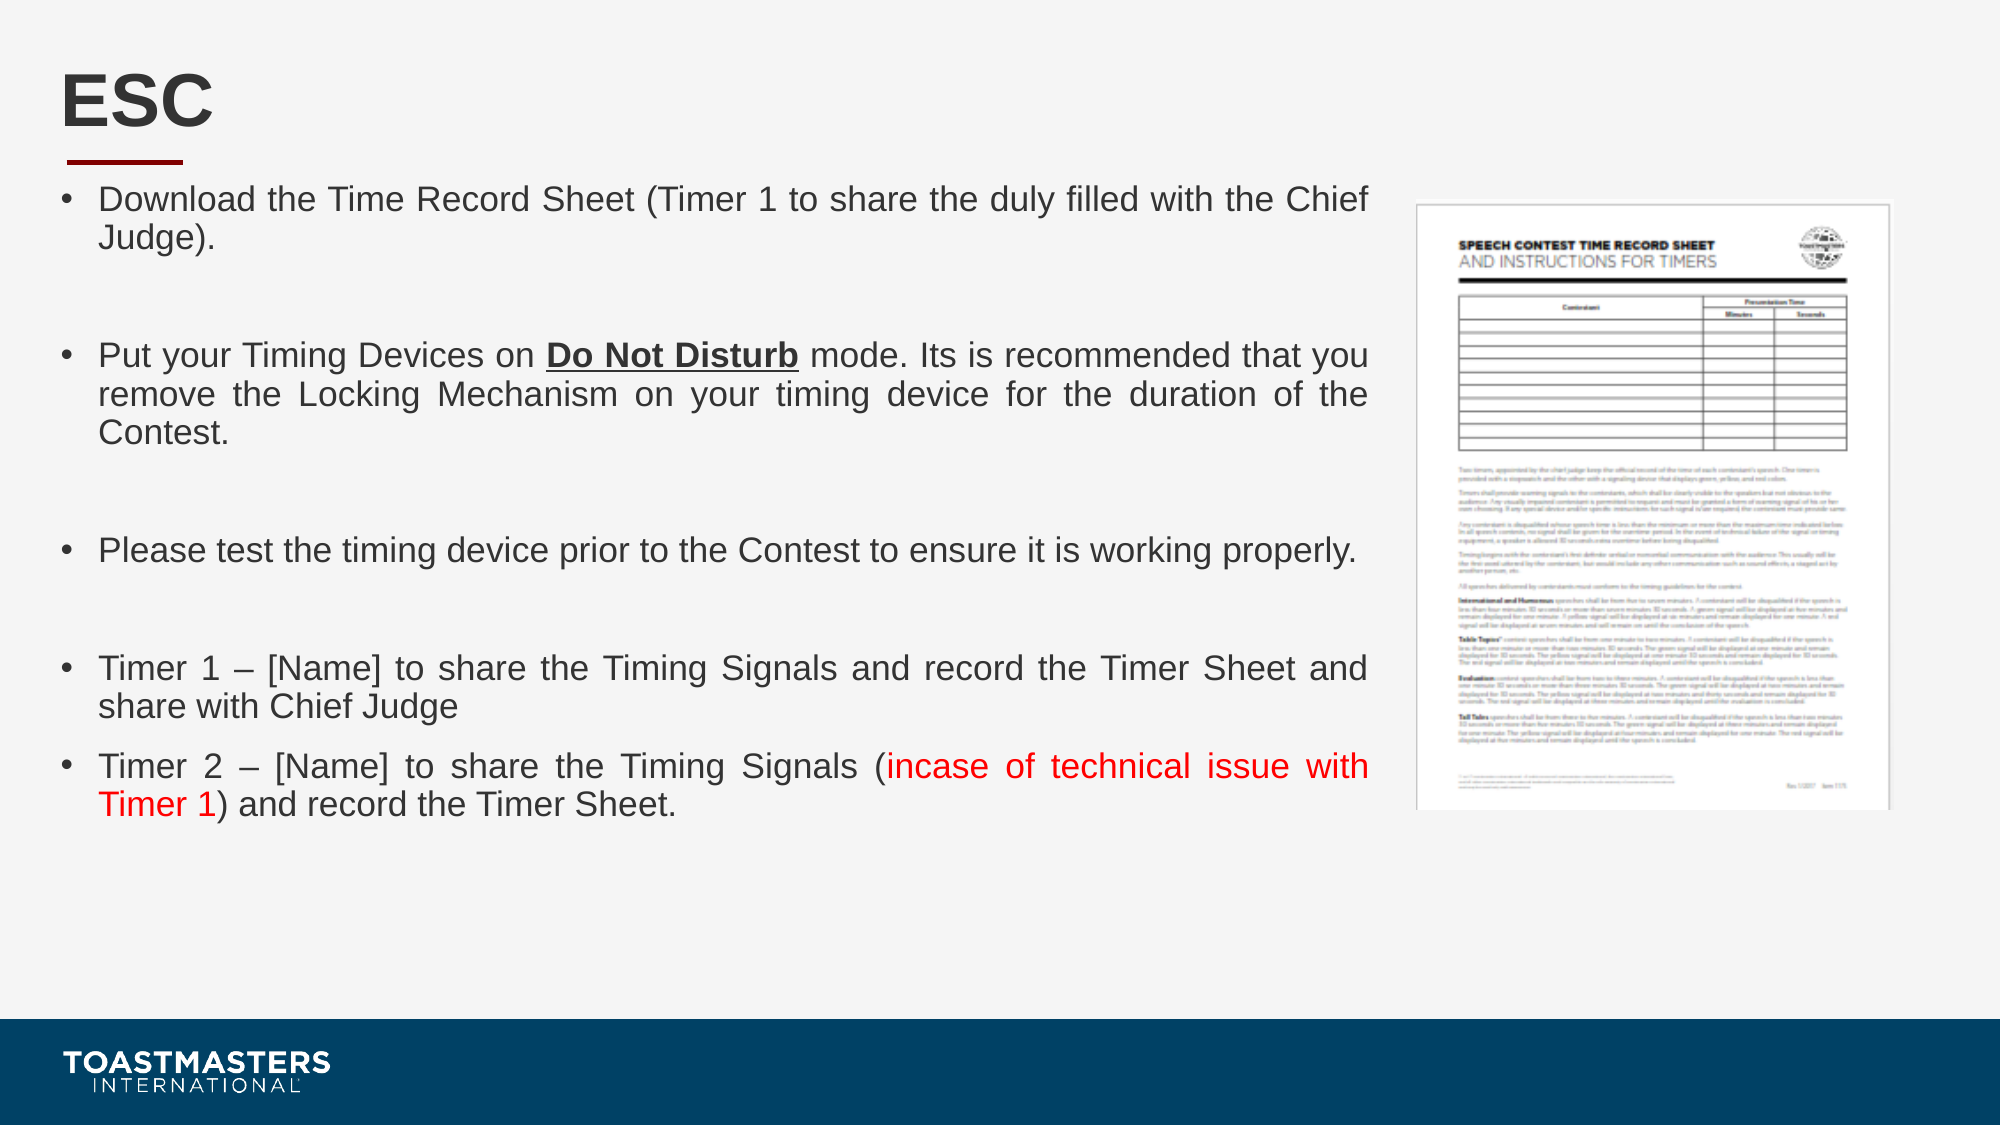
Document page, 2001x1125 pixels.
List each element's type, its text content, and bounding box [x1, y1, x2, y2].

picture [51, 1036, 343, 1103]
list Download the Time Record Sheet (Timer 1 to share the duly filled with the Chief Judge). Put your Timing Devices on Do Not Disturb mode. Its is recommended that you remove the Locking Mechanism on your timing device for the duration of the Contest. Please test the timing device prior to the Contest to ensure it is working properly. Timer 1 – [Name] to share the Timing Signals and record the Timer Sheet and share with Chief Judge Timer 2 – [Name] to share the Timing Signals (incase of technical issue with Timer 1) and record the Timer Sheet. [45, 173, 1385, 963]
title ESC [45, 48, 1957, 155]
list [1416, 199, 1894, 810]
